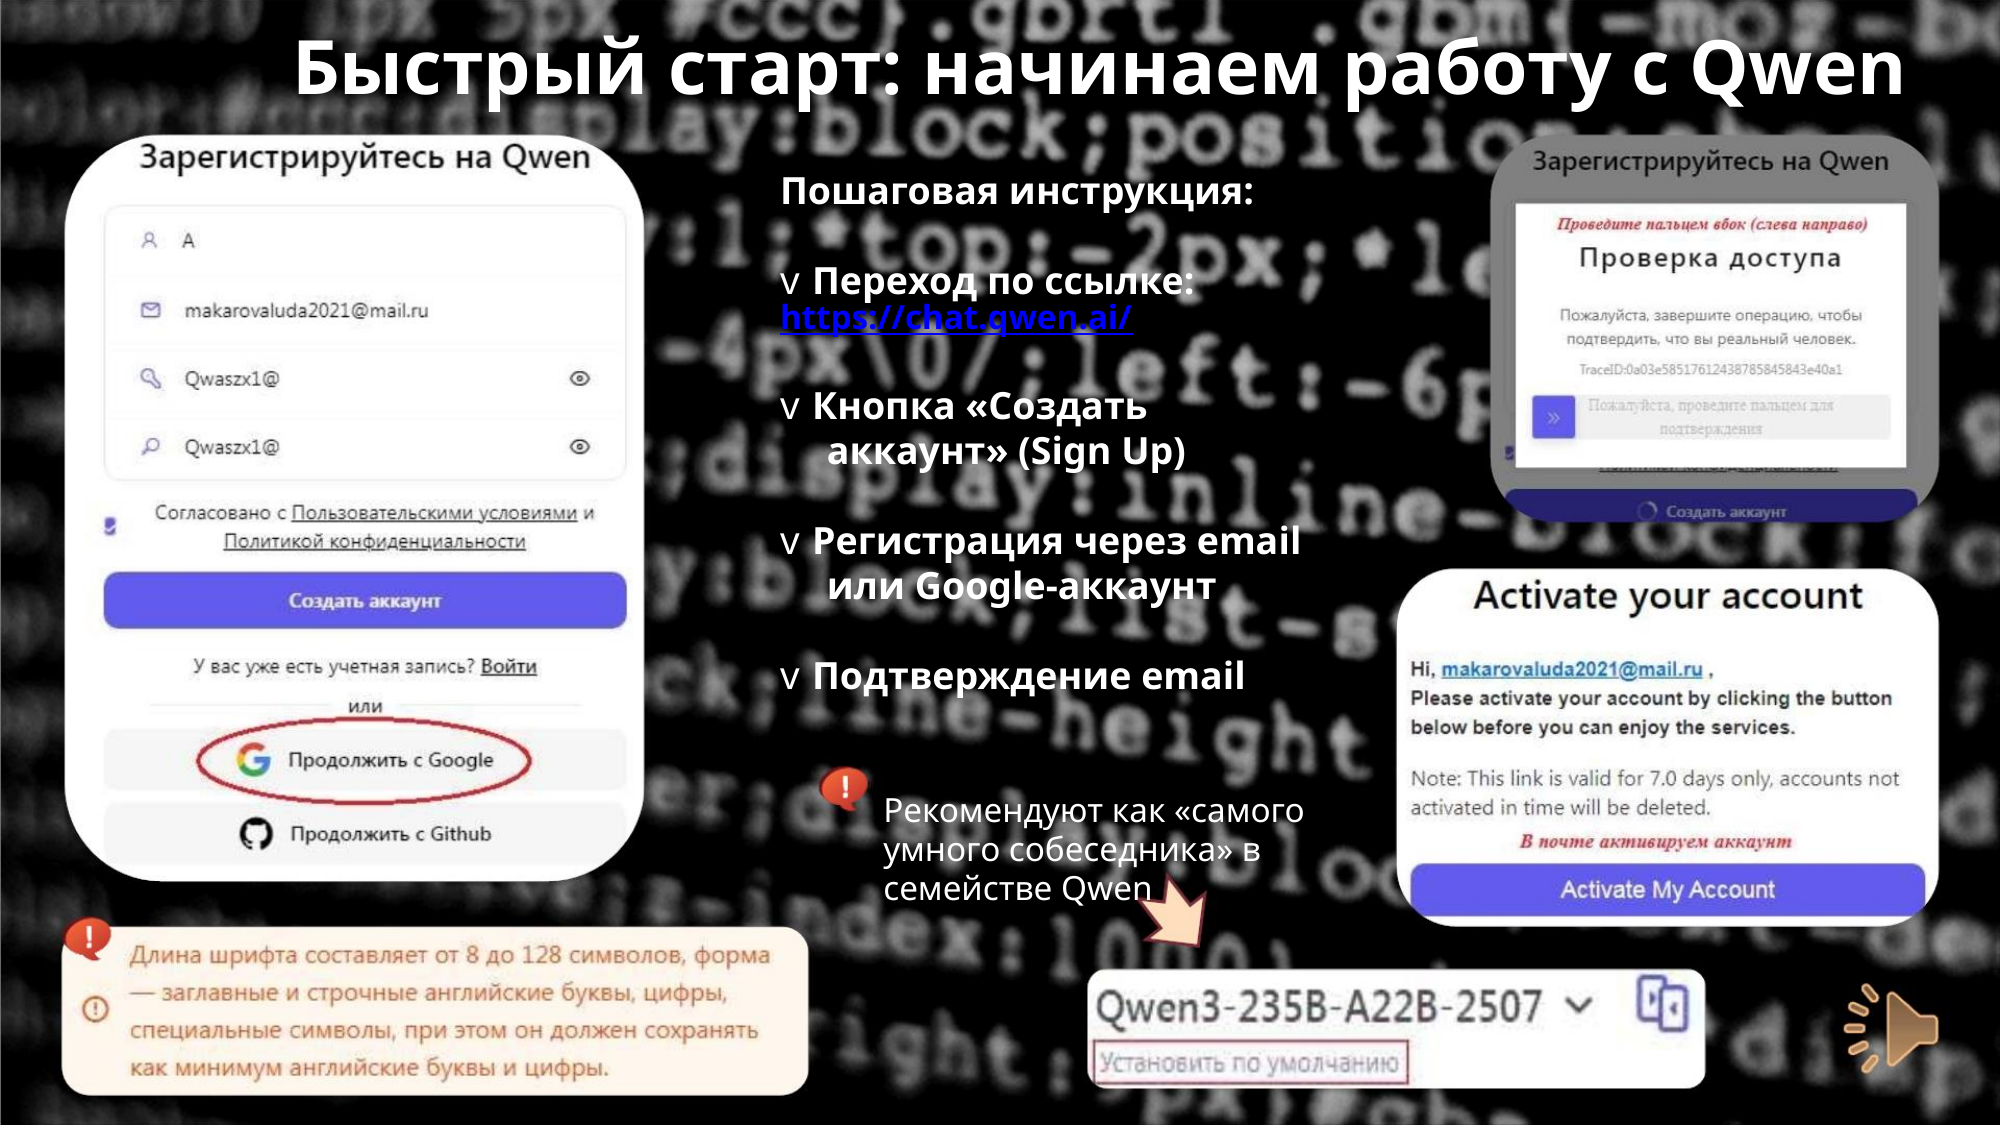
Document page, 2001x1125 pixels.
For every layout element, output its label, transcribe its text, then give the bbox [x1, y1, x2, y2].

text_box или Google-аккаунт [826, 567, 1222, 607]
text_box [0, 0, 2000, 1125]
text_box Быстрый старт: начинаем работу с Qwen [292, 31, 1910, 110]
text_box v Переход по ссылке: https://chat.qwen.ai/ [780, 261, 1217, 342]
text_box аккаунт» (Sign Up) [826, 432, 1204, 472]
text_box Рекомендуют как «самого умного собеседника» в семействе Qwen [883, 794, 1310, 908]
text_box v Подтверждение email [780, 656, 1251, 698]
text_box v Кнопка «Создать [780, 386, 1178, 428]
text_box Пошаговая инструкция: [780, 172, 1261, 212]
text_box v Регистрация через email [780, 521, 1309, 563]
